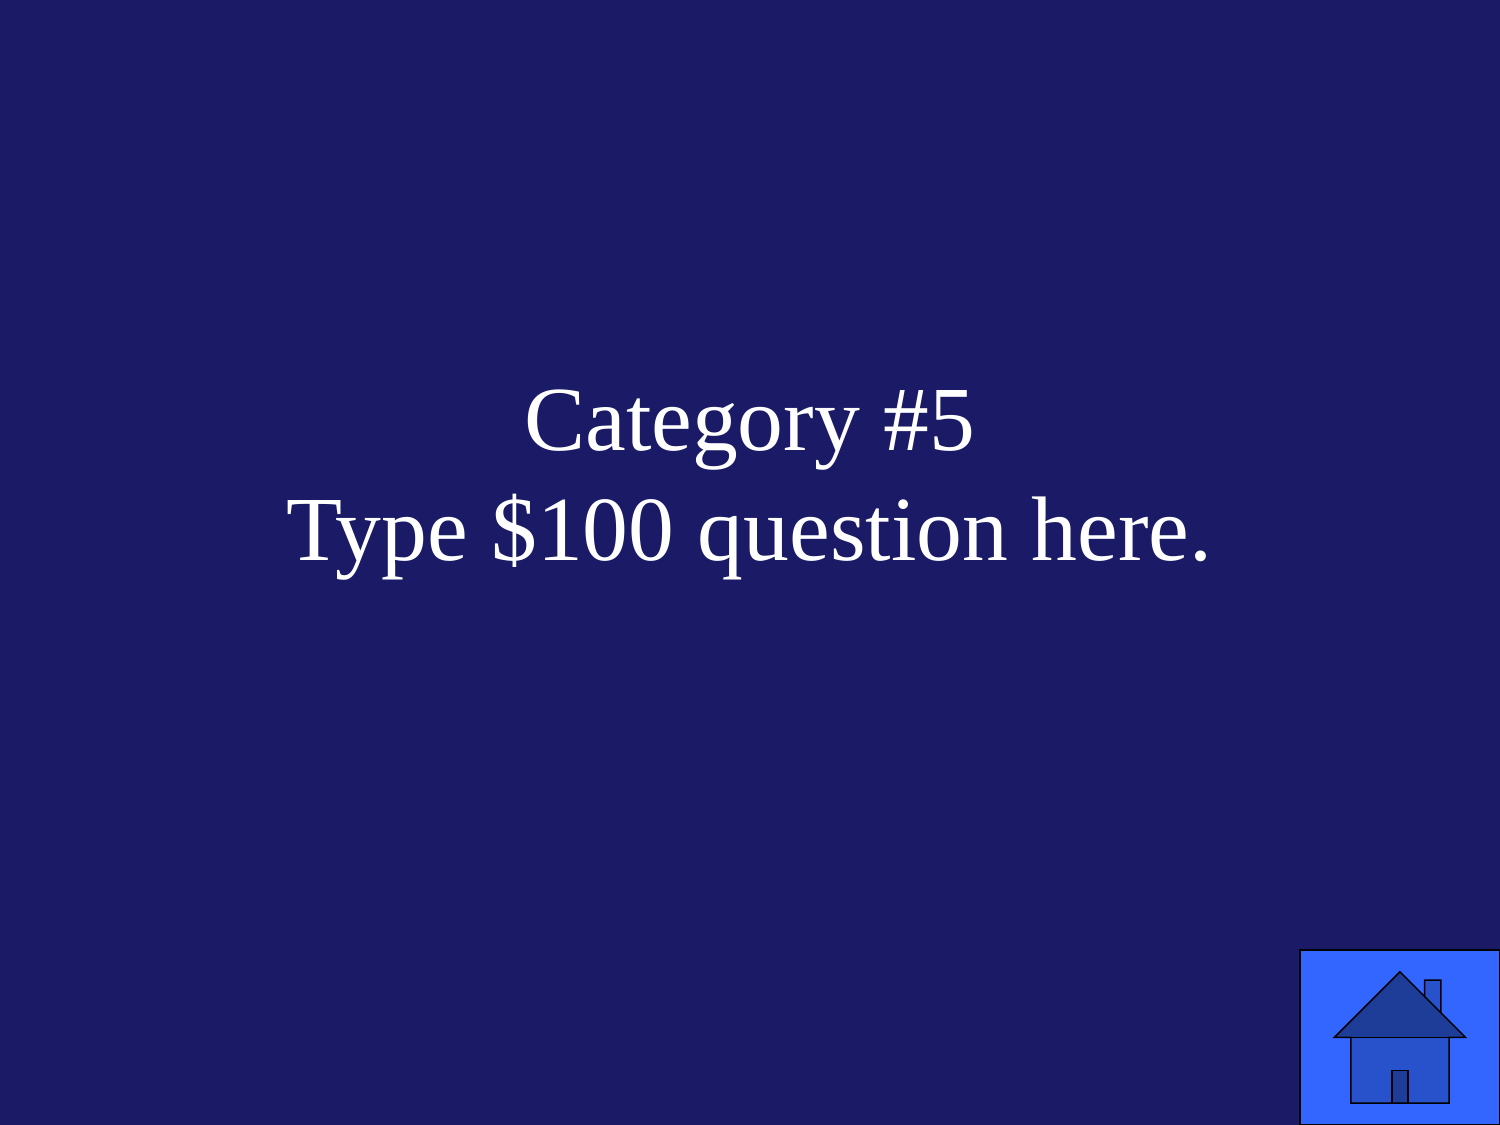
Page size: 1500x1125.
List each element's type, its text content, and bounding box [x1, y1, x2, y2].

text_box [1299, 950, 1500, 1125]
title Category #5 Type $100 question here. [112, 374, 1388, 563]
